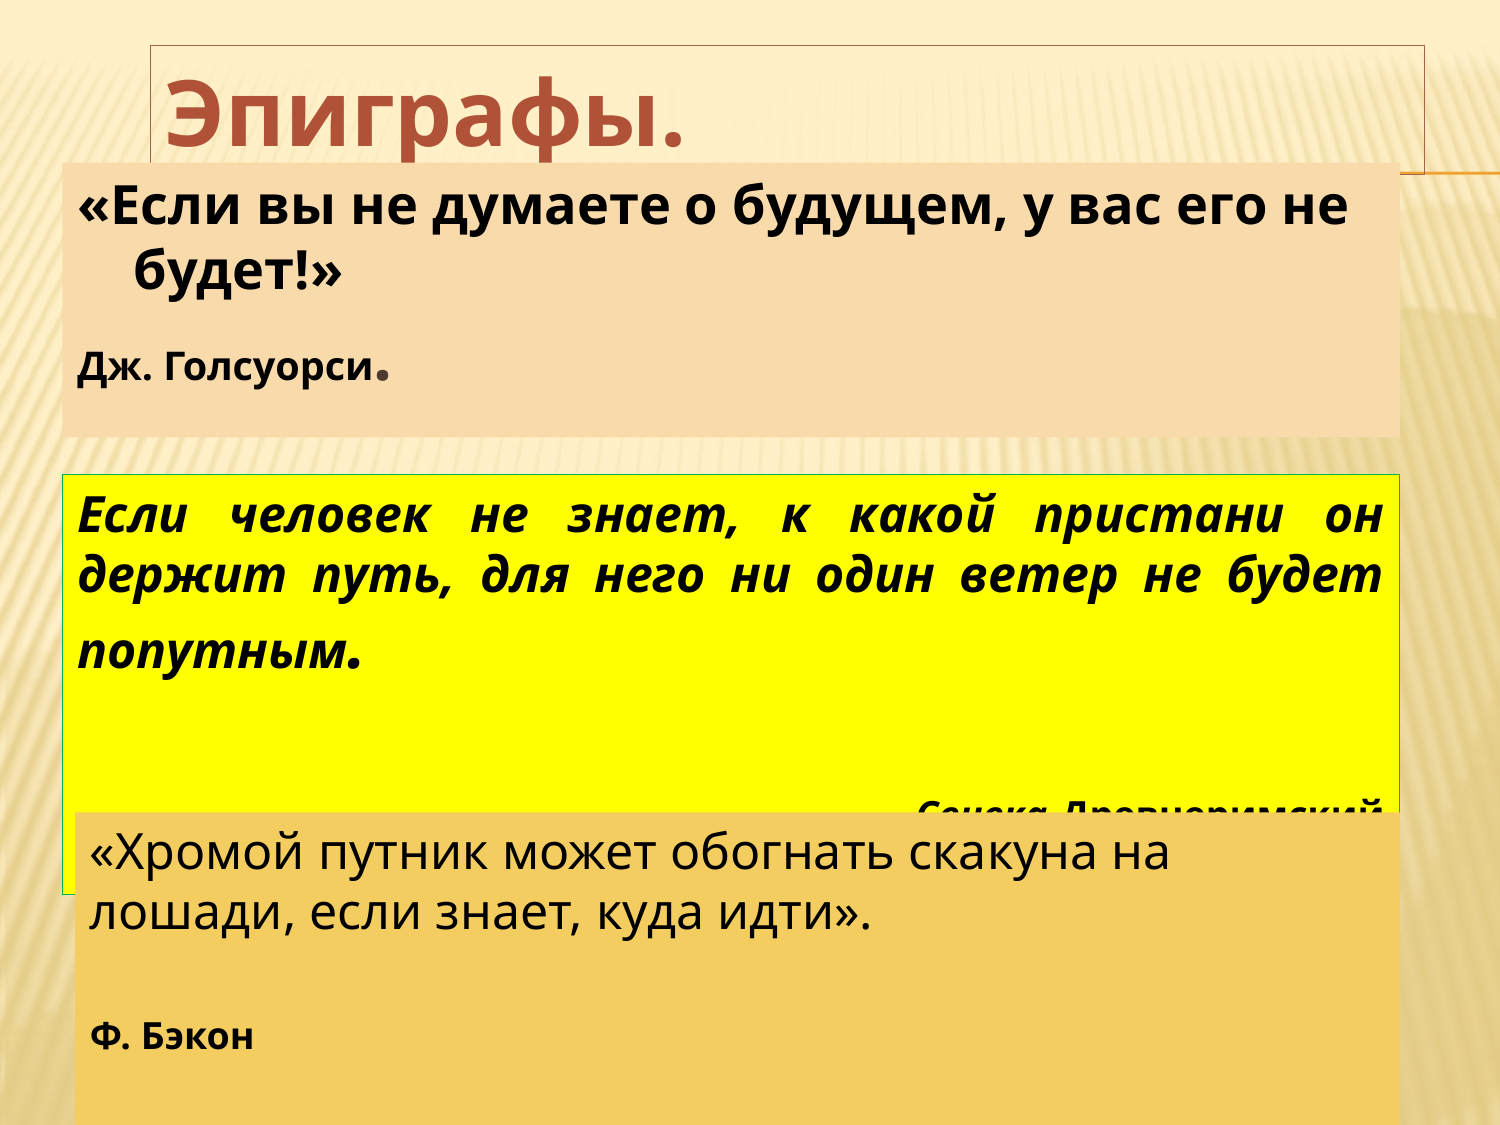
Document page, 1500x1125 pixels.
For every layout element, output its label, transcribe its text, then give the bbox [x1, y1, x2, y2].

text_box Если человек не знает, к какой пристани он держит путь, для него ни один ветер не будет попутным. Сенека Древнеримский философ. [62, 474, 1400, 895]
title Эпиграфы. [150, 45, 1425, 175]
list «Если вы не думаете о будущем, у вас его не будет!» Дж. Голсуорси. [62, 162, 1400, 438]
text_box «Хромой путник может обогнать скакуна на лошади, если знает, куда идти». Ф. Бэкон [75, 812, 1400, 1125]
